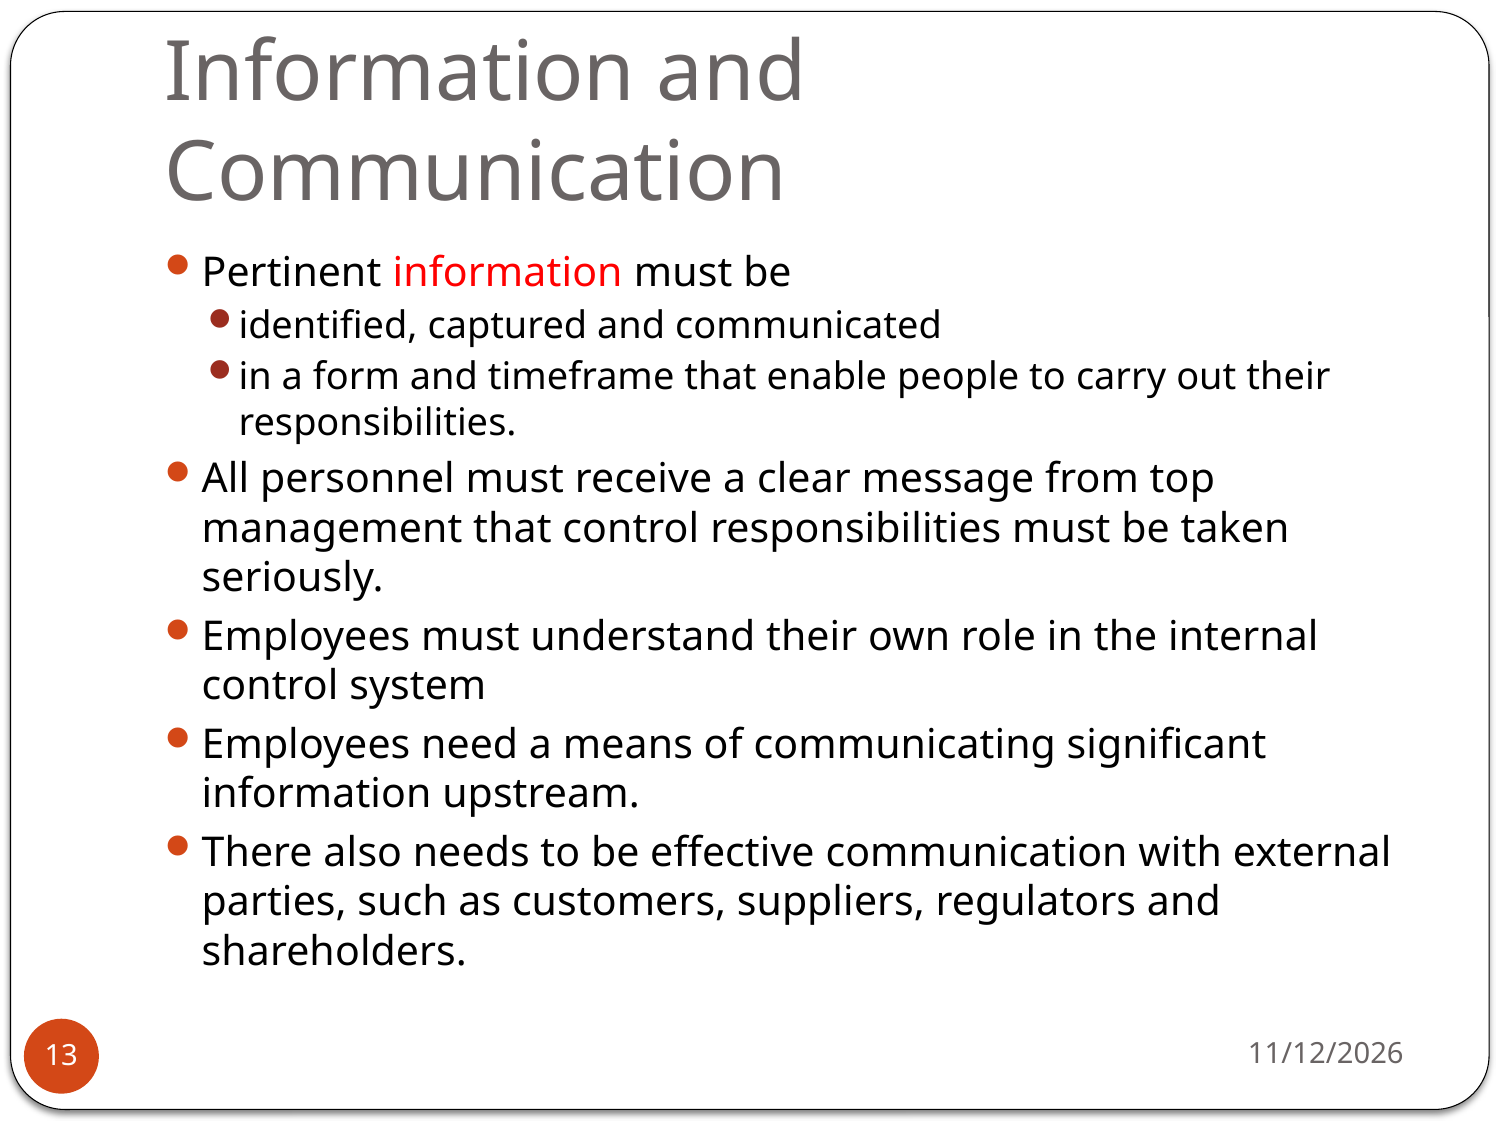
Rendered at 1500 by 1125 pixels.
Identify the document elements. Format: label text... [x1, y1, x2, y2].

list Pertinent information must be identified, captured and communicated in a form and timeframe that enable people to carry out their responsibilities. All personnel must receive a clear message from top management that control responsibilities must be taken seriously. Employees must understand their own role in the internal control system Employees need a means of communicating significant information upstream. There also needs to be effective communication with external parties, such as customers, suppliers, regulators and shareholders. [150, 237, 1425, 988]
slide_number 13 [23, 1018, 99, 1094]
title Information and Communication [150, 45, 1425, 233]
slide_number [1012, 1015, 1419, 1094]
